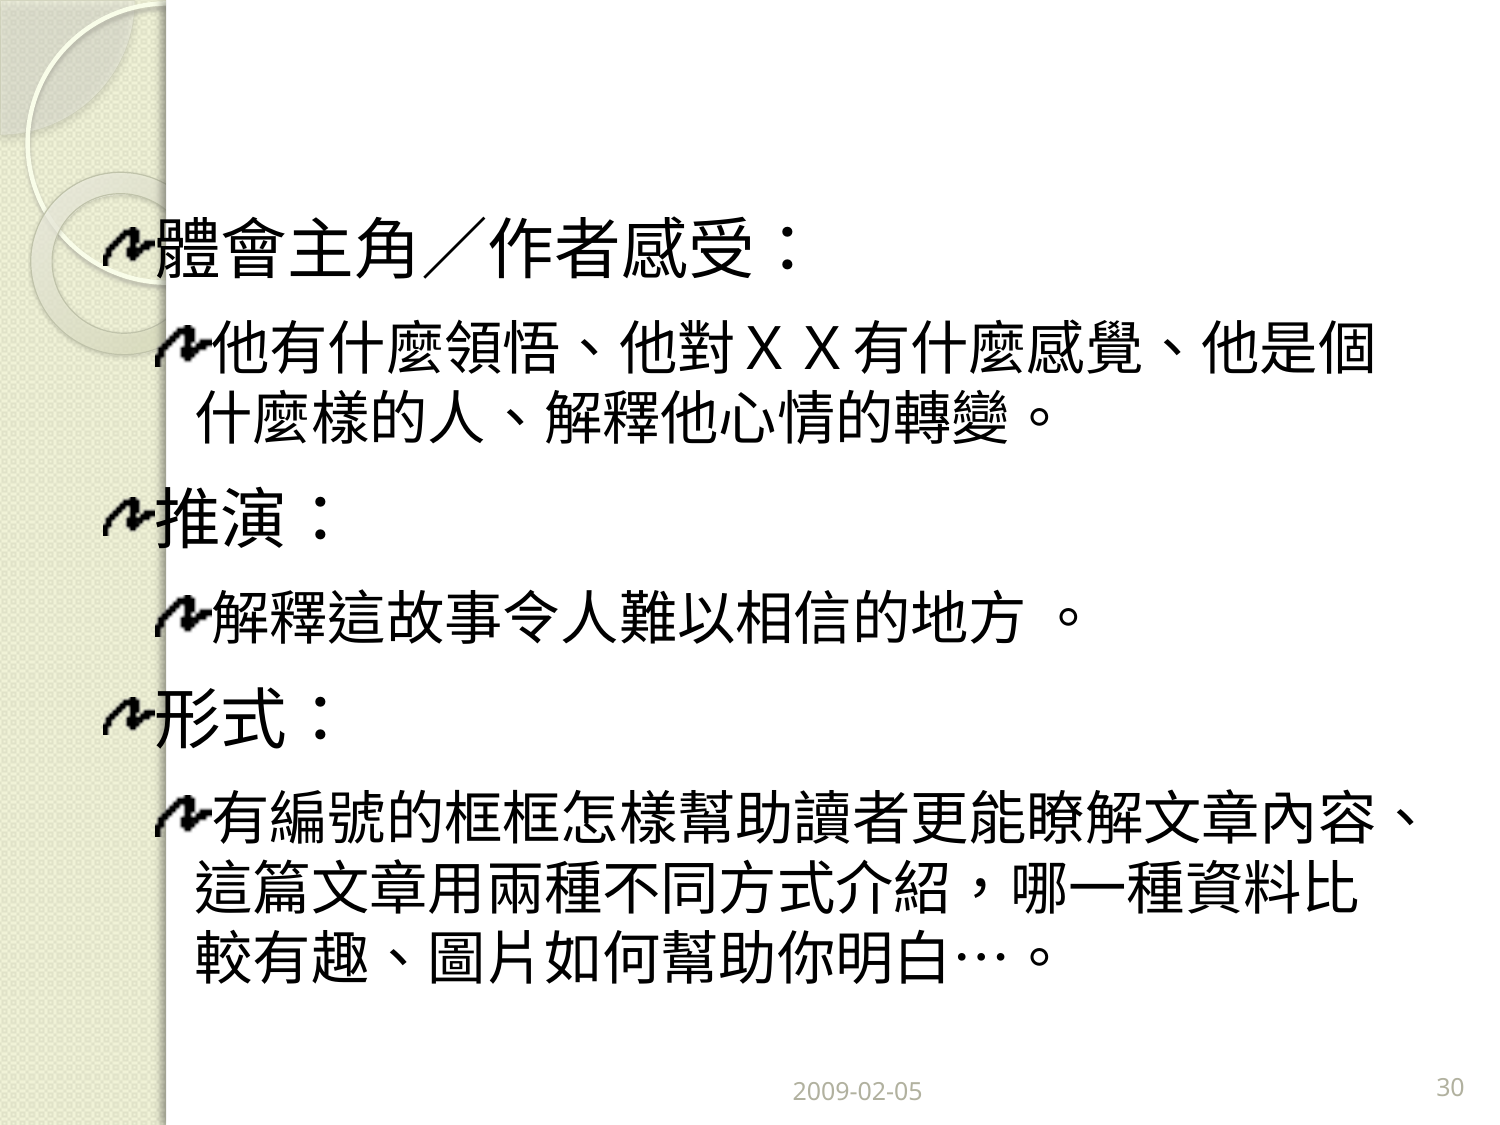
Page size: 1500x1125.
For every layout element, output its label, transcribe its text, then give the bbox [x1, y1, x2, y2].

picture [155, 325, 212, 367]
picture [103, 227, 155, 266]
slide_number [587, 1034, 938, 1113]
picture [155, 595, 212, 637]
list 體會主角／作者感受： 他有什麼領悟、他對ＸＸ有什麼感覺、他是個什麼樣的人、解釋他心情的轉變。 推演： 解釋這故事令人難以相信的地方 。 形式： 有編號的框框怎樣幫助讀者更能瞭解文章內容、這篇文章用兩種不同方式介紹，哪一種資料比較有趣、圖片如何幫助你明白…。 [75, 199, 1425, 1010]
picture [103, 697, 155, 735]
picture [103, 497, 155, 536]
picture [155, 795, 212, 837]
slide_number 30 [1413, 1034, 1488, 1113]
